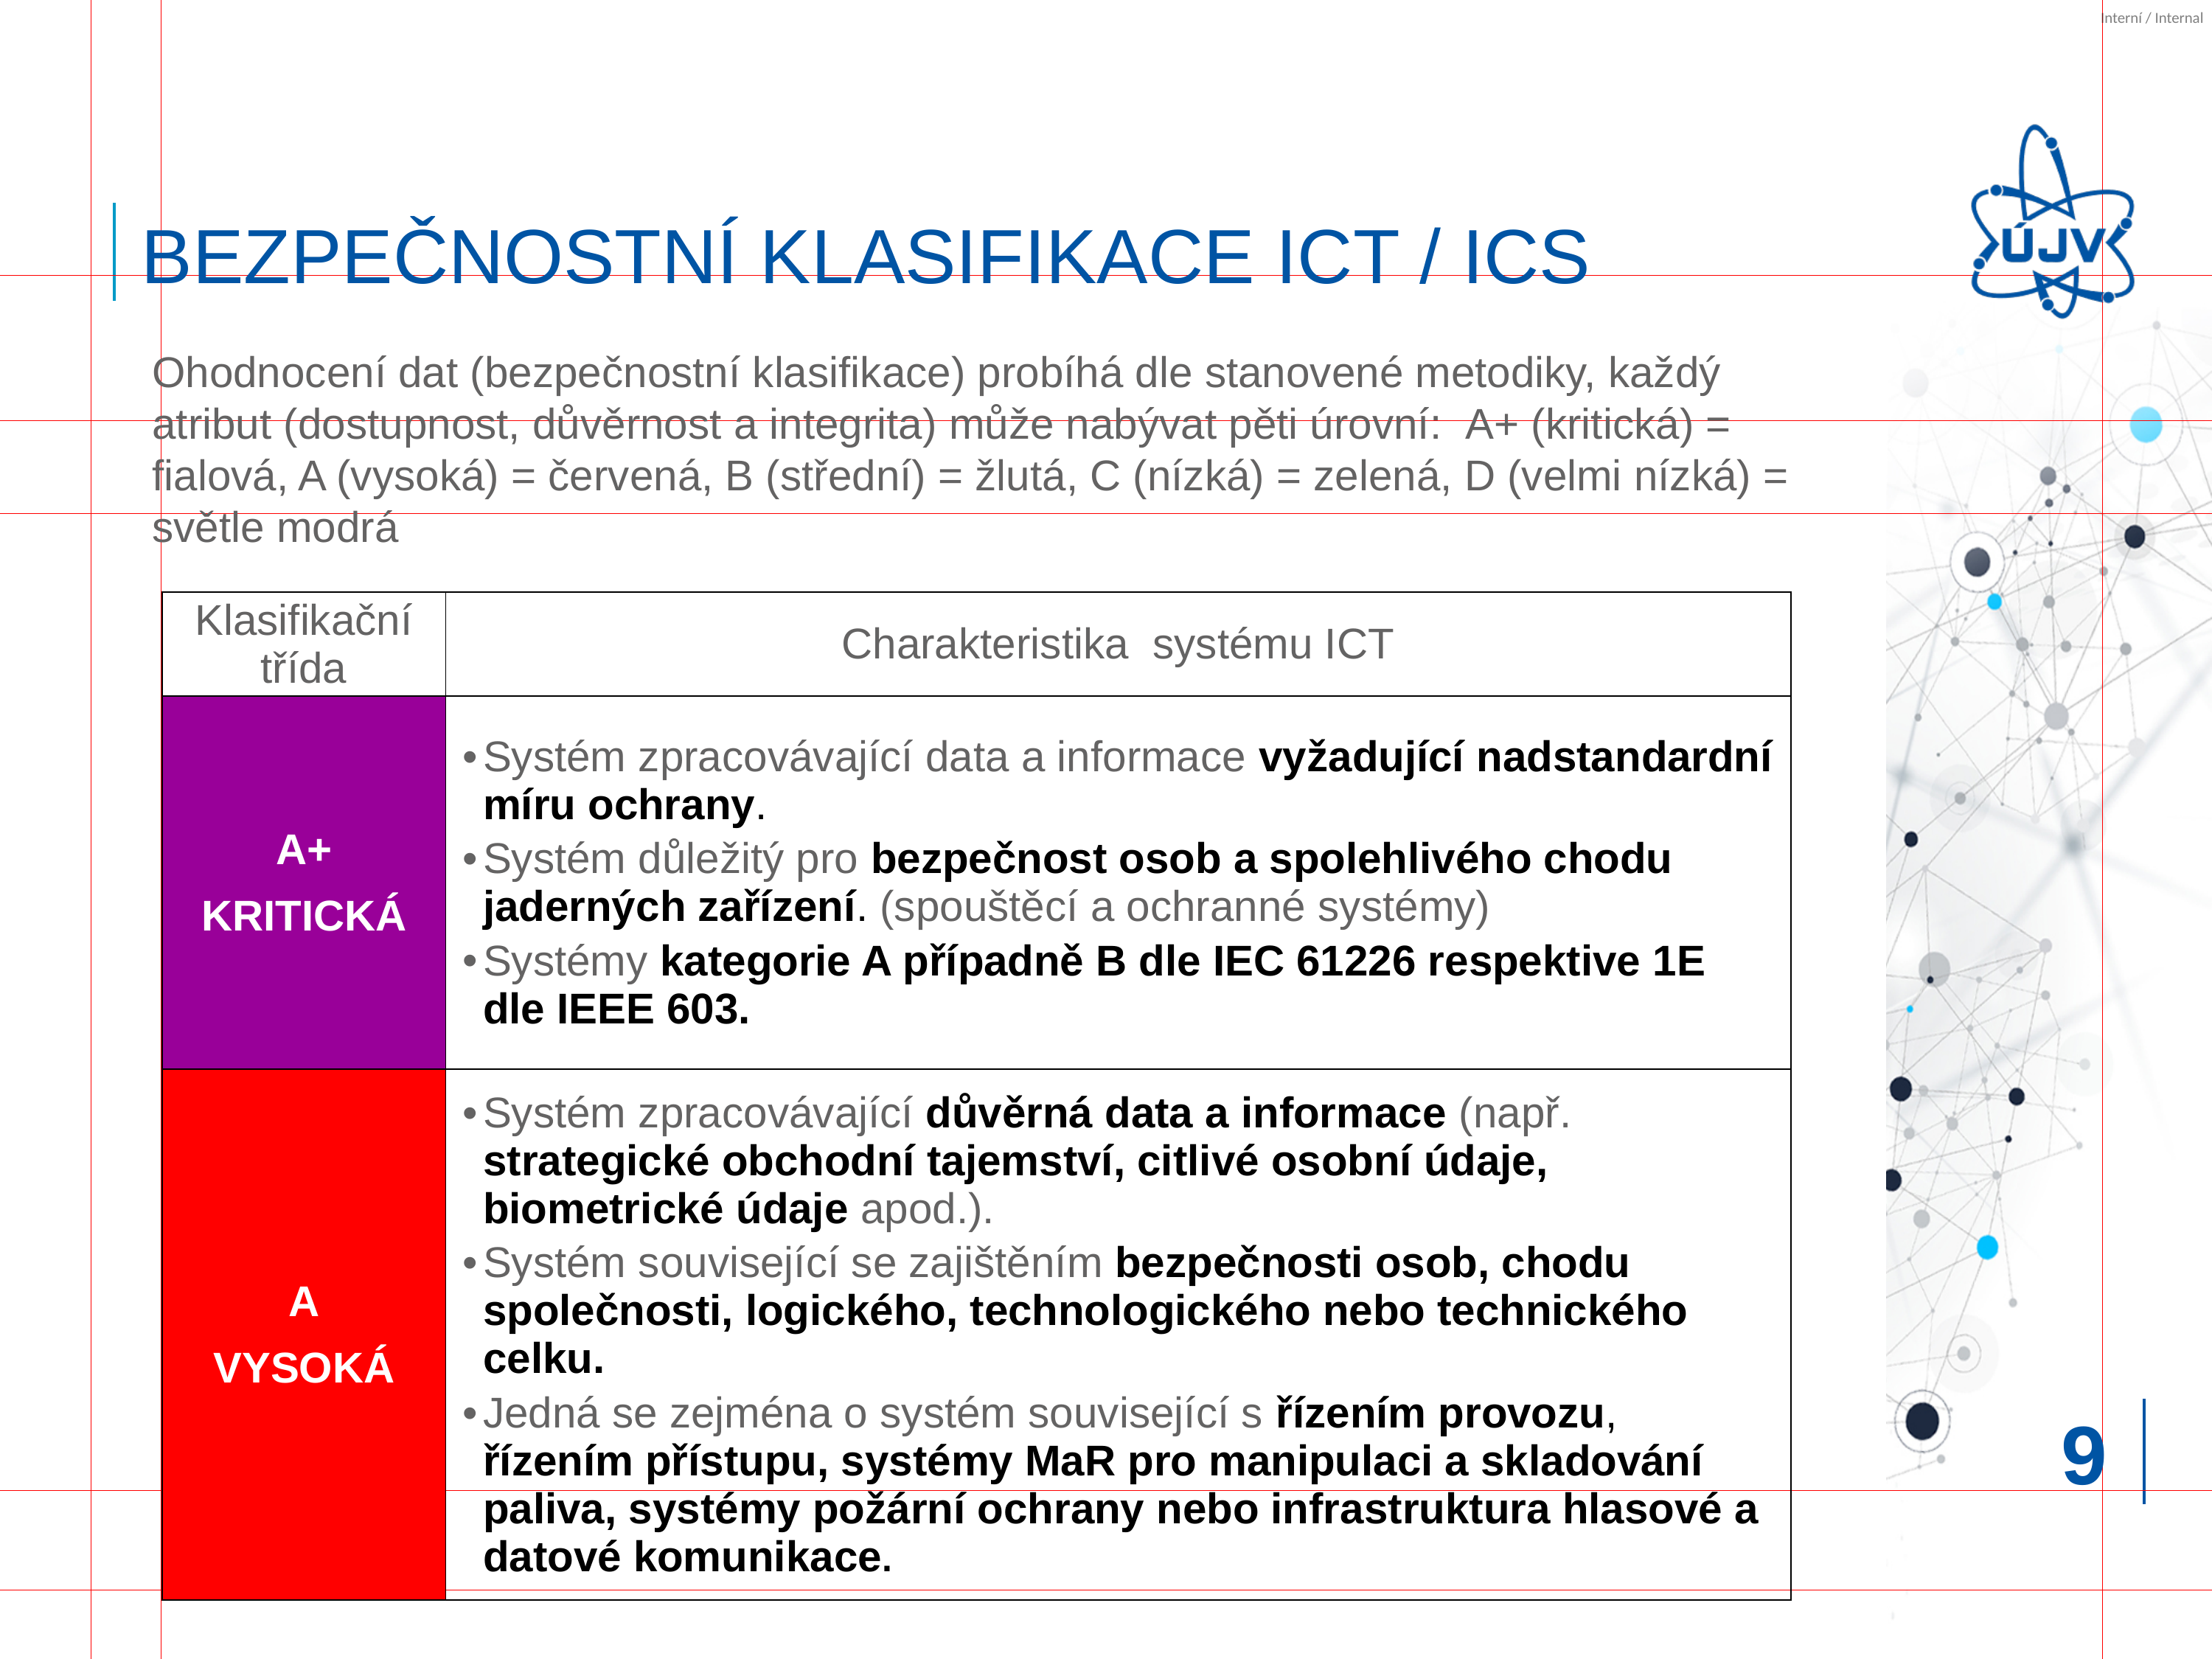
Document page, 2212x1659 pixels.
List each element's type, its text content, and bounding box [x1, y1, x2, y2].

table_header Klasifikační třída [163, 593, 445, 695]
table_cell Systém zpracovávající data a informace vyžadující nadstandardní míru ochrany. Systém důležitý pro bezpečnost osob a spolehlivého chodu jaderných zařízení. (spouštěcí a ochranné systémy) Systémy kategorie A případně B dle IEC 61226 respektive 1E dle IEEE 603. [446, 697, 1790, 1068]
picture [1886, 84, 2212, 420]
table_cell A+ KRITICKÁ [163, 697, 445, 1068]
picture [2103, 421, 2212, 513]
picture [2103, 1491, 2212, 1590]
table_cell A VYSOKÁ [163, 1070, 445, 1599]
text_box Ohodnocení dat (bezpečnostní klasifikace) probíhá dle stanovené metodiky, každý atribut (dostupnost, důvěrnost a integrita) může nabývat pěti úrovní: A+ (kritická) = fialová, A (vysoká) = červená, B (střední) = žlutá, C (nízká) = zelená, D (velmi nízká) = světle modrá [141, 338, 1865, 557]
table_cell Systém zpracovávající důvěrná data a informace (např. strategické obchodní tajemství, citlivé osobní údaje, biometrické údaje apod.). Systém související se zajištěním bezpečnosti osob, chodu společnosti, logického, technologického nebo technického celku. Jedná se zejména o systém související s řízením provozu, řízením přístupu, systémy MaR pro manipulaci a skladování paliva, systémy požární ochrany nebo infrastruktura hlasové a datové komunikace. [446, 1070, 1790, 1599]
picture [1886, 421, 2102, 513]
picture [1886, 1590, 2102, 1659]
title Bezpečnostní klasifikace ICT / ICS [141, 108, 1805, 306]
picture [1886, 514, 2102, 1490]
picture [2103, 514, 2212, 1490]
picture [1886, 1491, 2102, 1590]
table_header Charakteristika systému ICT [446, 593, 1790, 695]
picture [2103, 1590, 2212, 1659]
slide_number 9 [1937, 1399, 2107, 1505]
